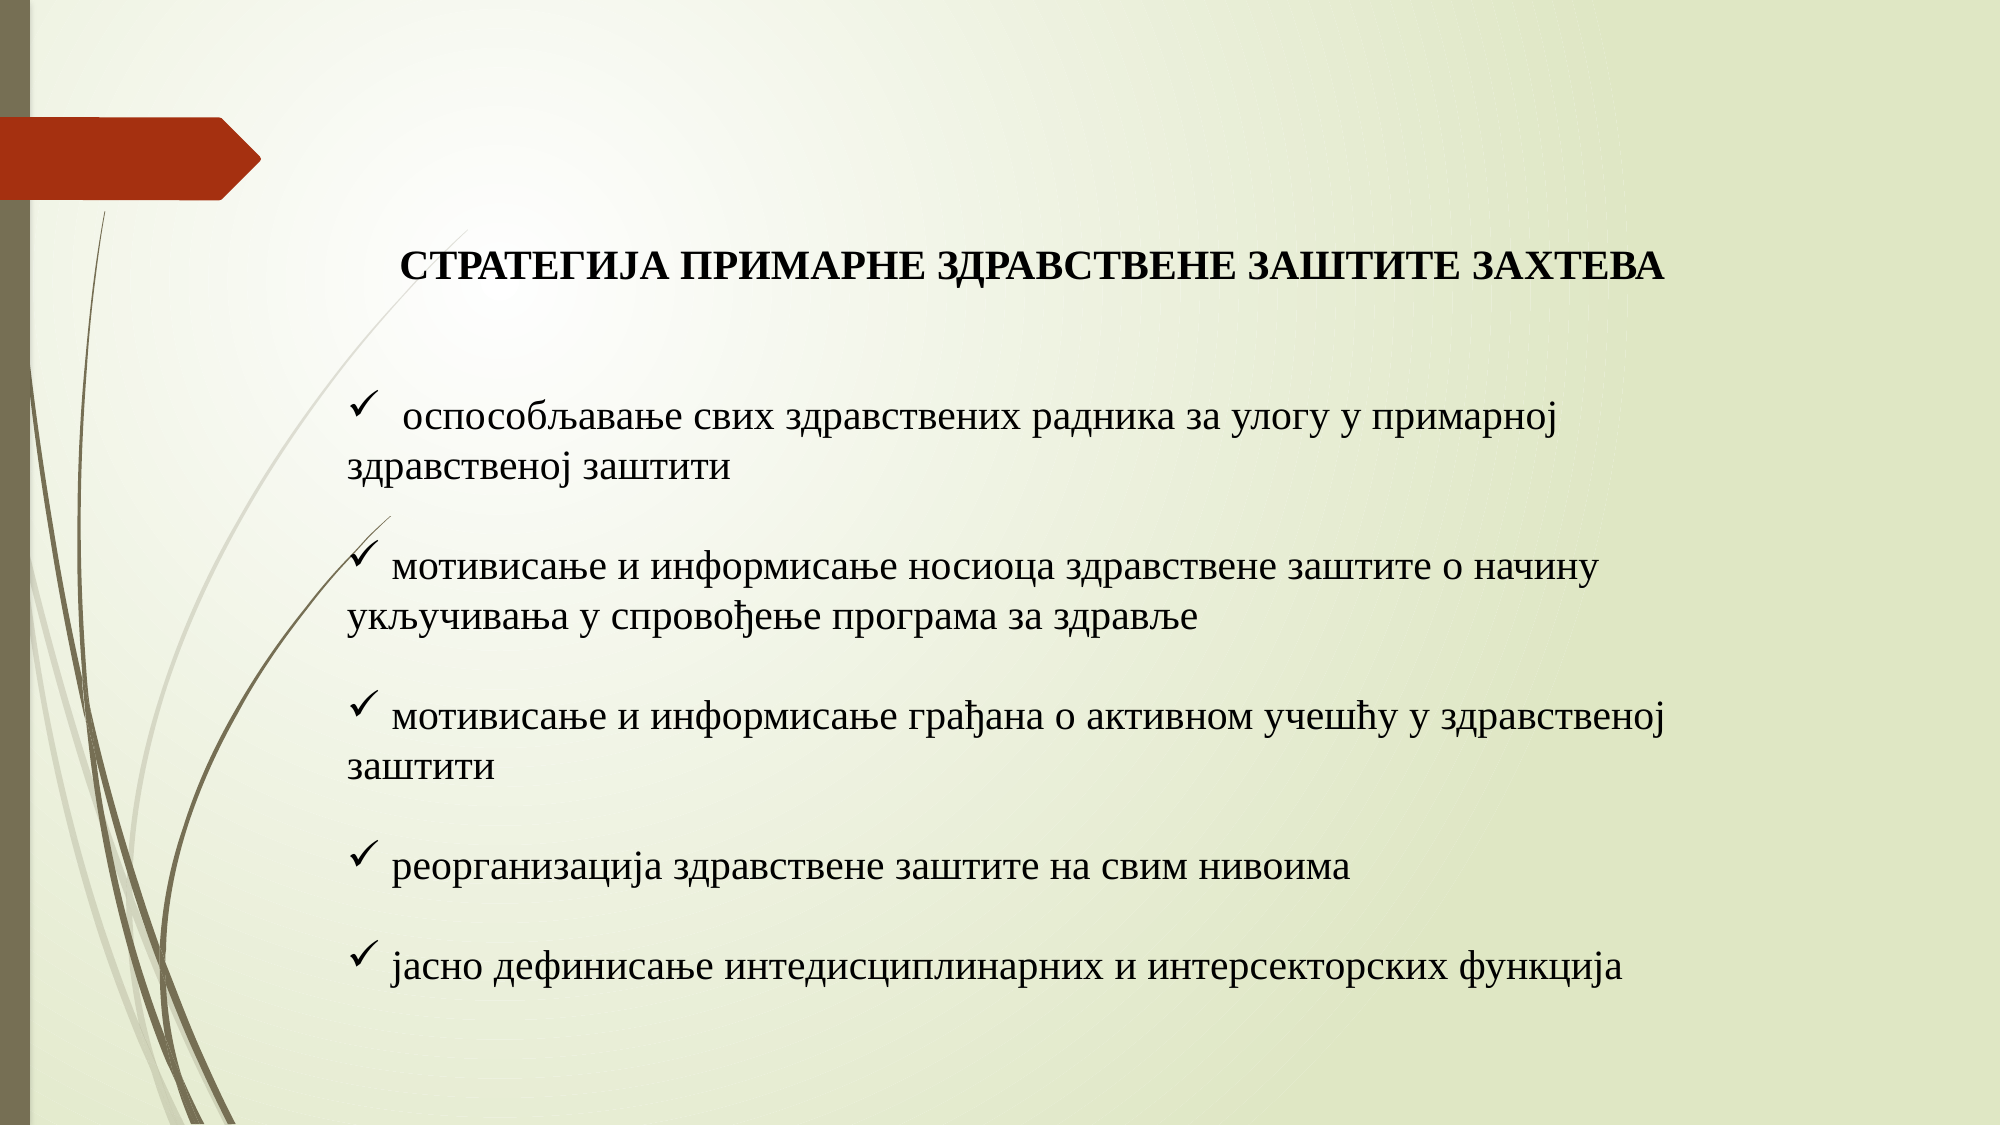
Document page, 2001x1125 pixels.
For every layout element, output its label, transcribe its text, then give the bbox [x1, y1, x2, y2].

text_box СТРАТЕГИЈА ПРИМАРНЕ ЗДРАВСТВЕНЕ ЗАШТИТЕ ЗАХТЕВА оспособљавање свих здравствених радника за улогу у примарној здравственој заштити мотивисање и информисање носиоца здравствене заштите о начину укључивања у спровођење програма за здравље мотивисање и информисање грађана о активном учешћу у здравственој заштити реорганизација здравствене заштите на свим нивоима јасно дефинисање интедисциплинарних и интерсекторских функција [332, 140, 1688, 1090]
